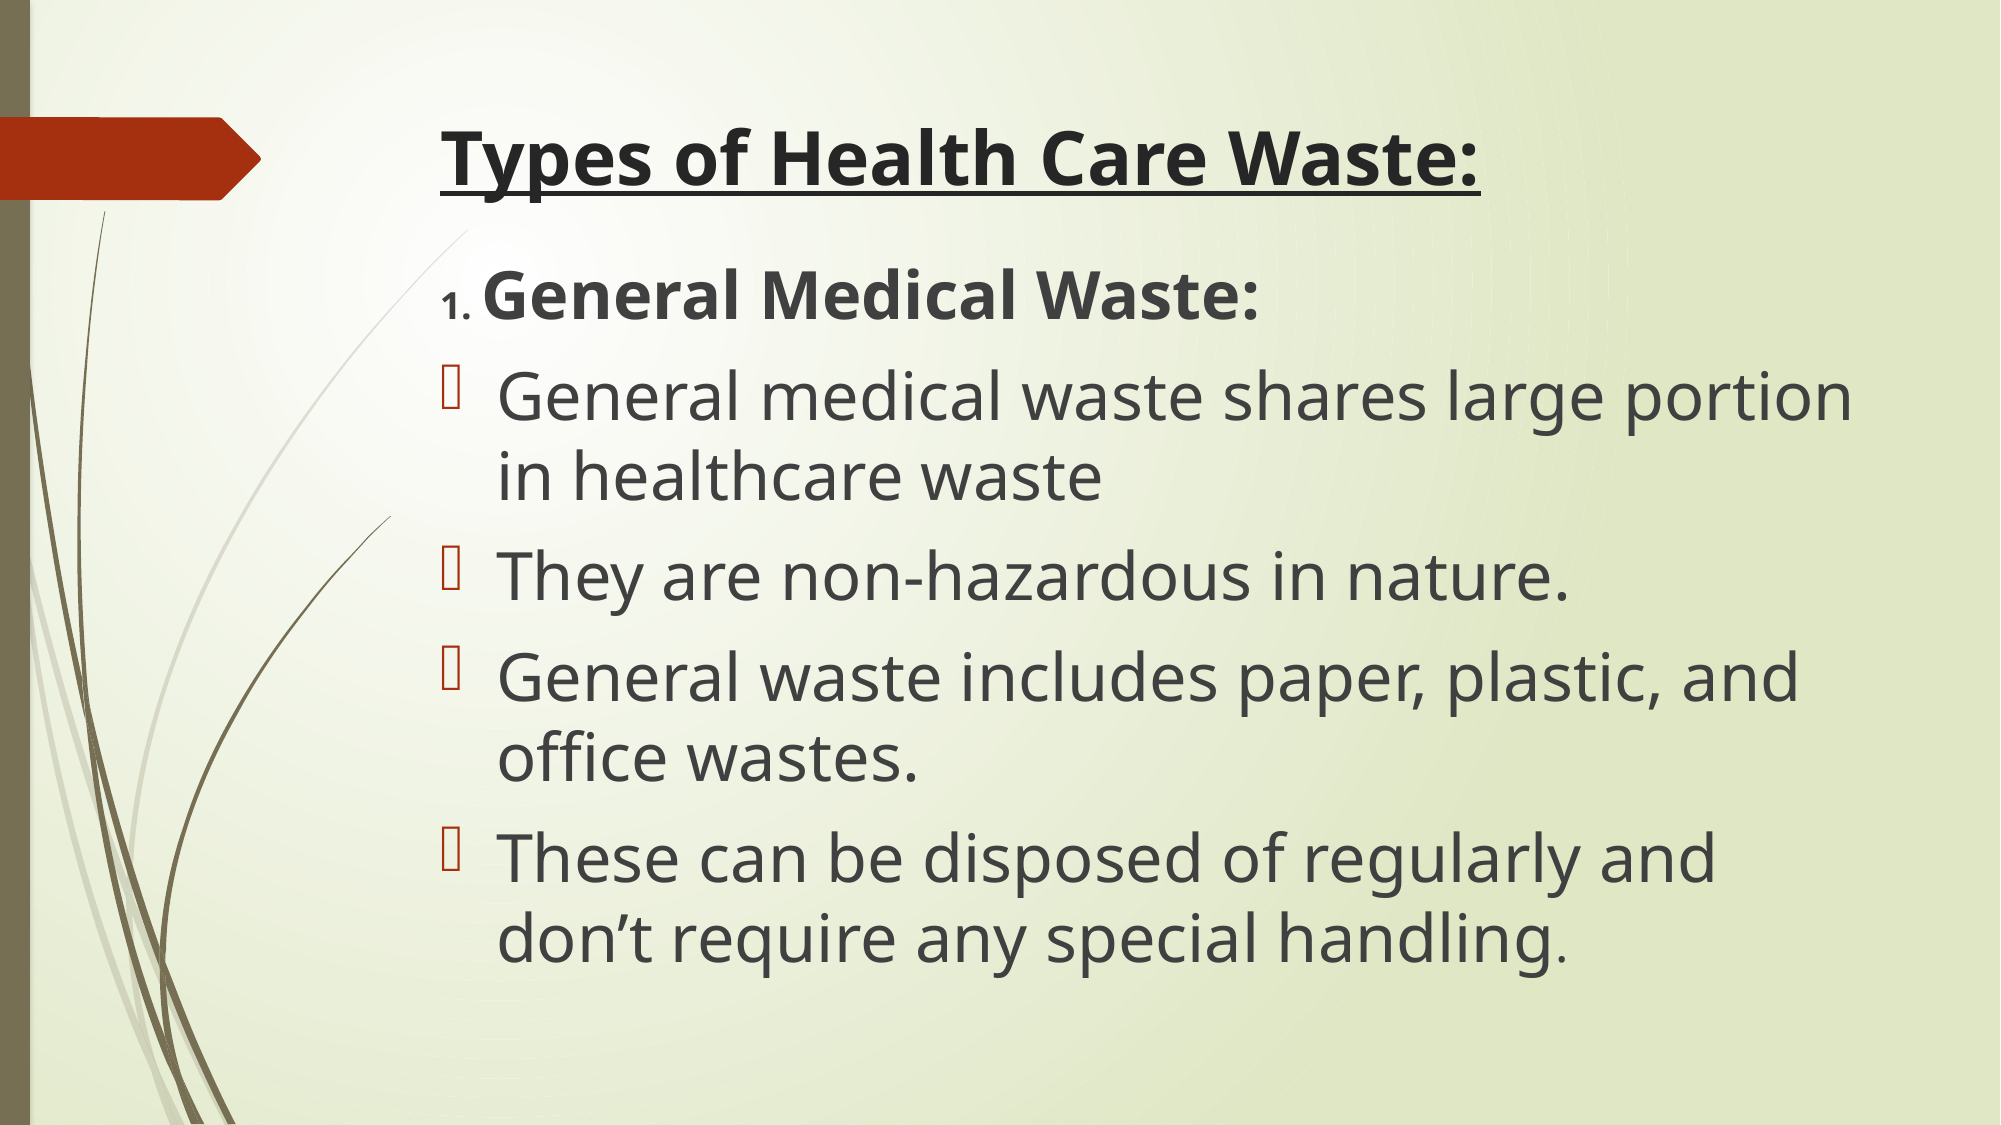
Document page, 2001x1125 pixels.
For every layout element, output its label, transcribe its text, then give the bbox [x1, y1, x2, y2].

title Types of Health Care Waste: [425, 102, 1888, 245]
list 1. General Medical Waste: General medical waste shares large portion in healthcare waste They are non-hazardous in nature. General waste includes paper, plastic, and office wastes. These can be disposed of regularly and don’t require any special handling. [424, 245, 1888, 1103]
